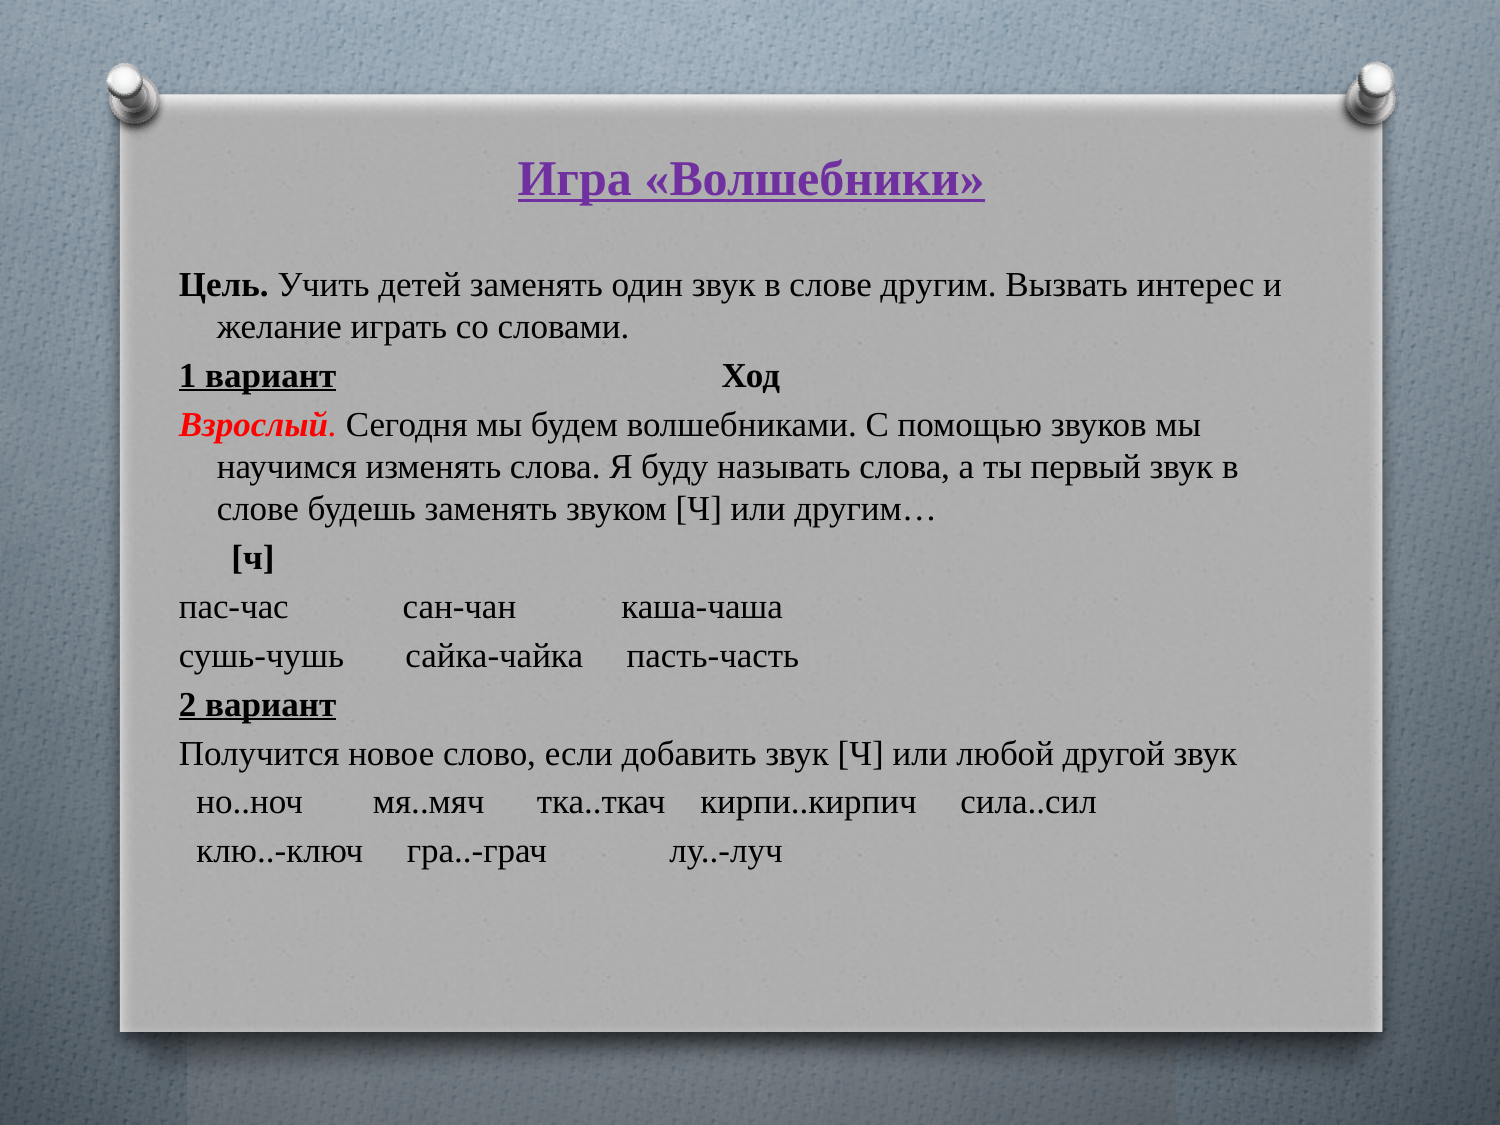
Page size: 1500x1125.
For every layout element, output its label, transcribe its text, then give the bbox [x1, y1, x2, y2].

picture [1317, 35, 1439, 156]
title Игра «Волшебники» [179, 117, 1323, 235]
picture [75, 29, 198, 153]
list Цель. Учить детей заменять один звук в слове другим. Вызвать интерес и желание играть со словами. 1 вариант Ход Взрослый. Сегодня мы будем волшебниками. С помощью звуков мы научимся изменять слова. Я буду называть слова, а ты первый звук в слове будешь заменять звуком [Ч] или другим… [ч] пас-час сан-чан каша-чаша сушь-чушь сайка-чайка пасть-часть 2 вариант Получится новое слово, если добавить звук [Ч] или любой другой звук но..ноч мя..мяч тка..ткач кирпи..кирпич сила..сил клю..-ключ гра..-грач лу..-луч [164, 234, 1313, 985]
